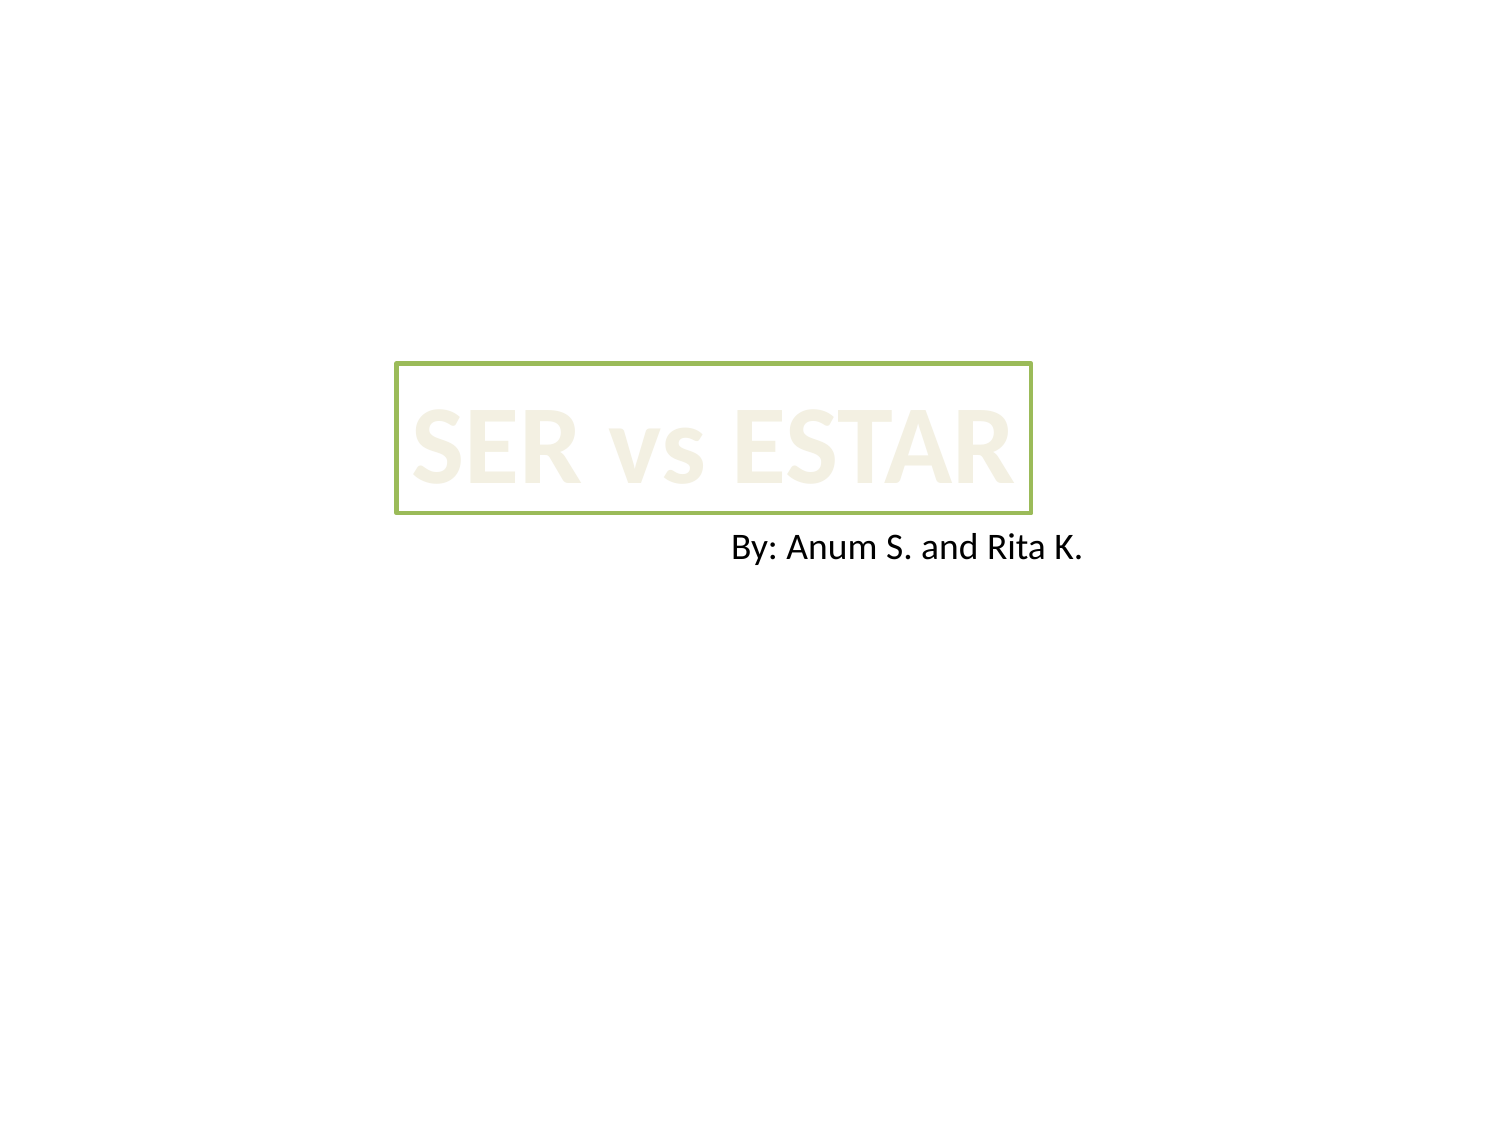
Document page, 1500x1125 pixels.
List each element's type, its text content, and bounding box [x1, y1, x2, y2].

text_box SER vs ESTAR [394, 361, 1033, 515]
text_box By: Anum S. and Rita K. [716, 514, 1099, 575]
